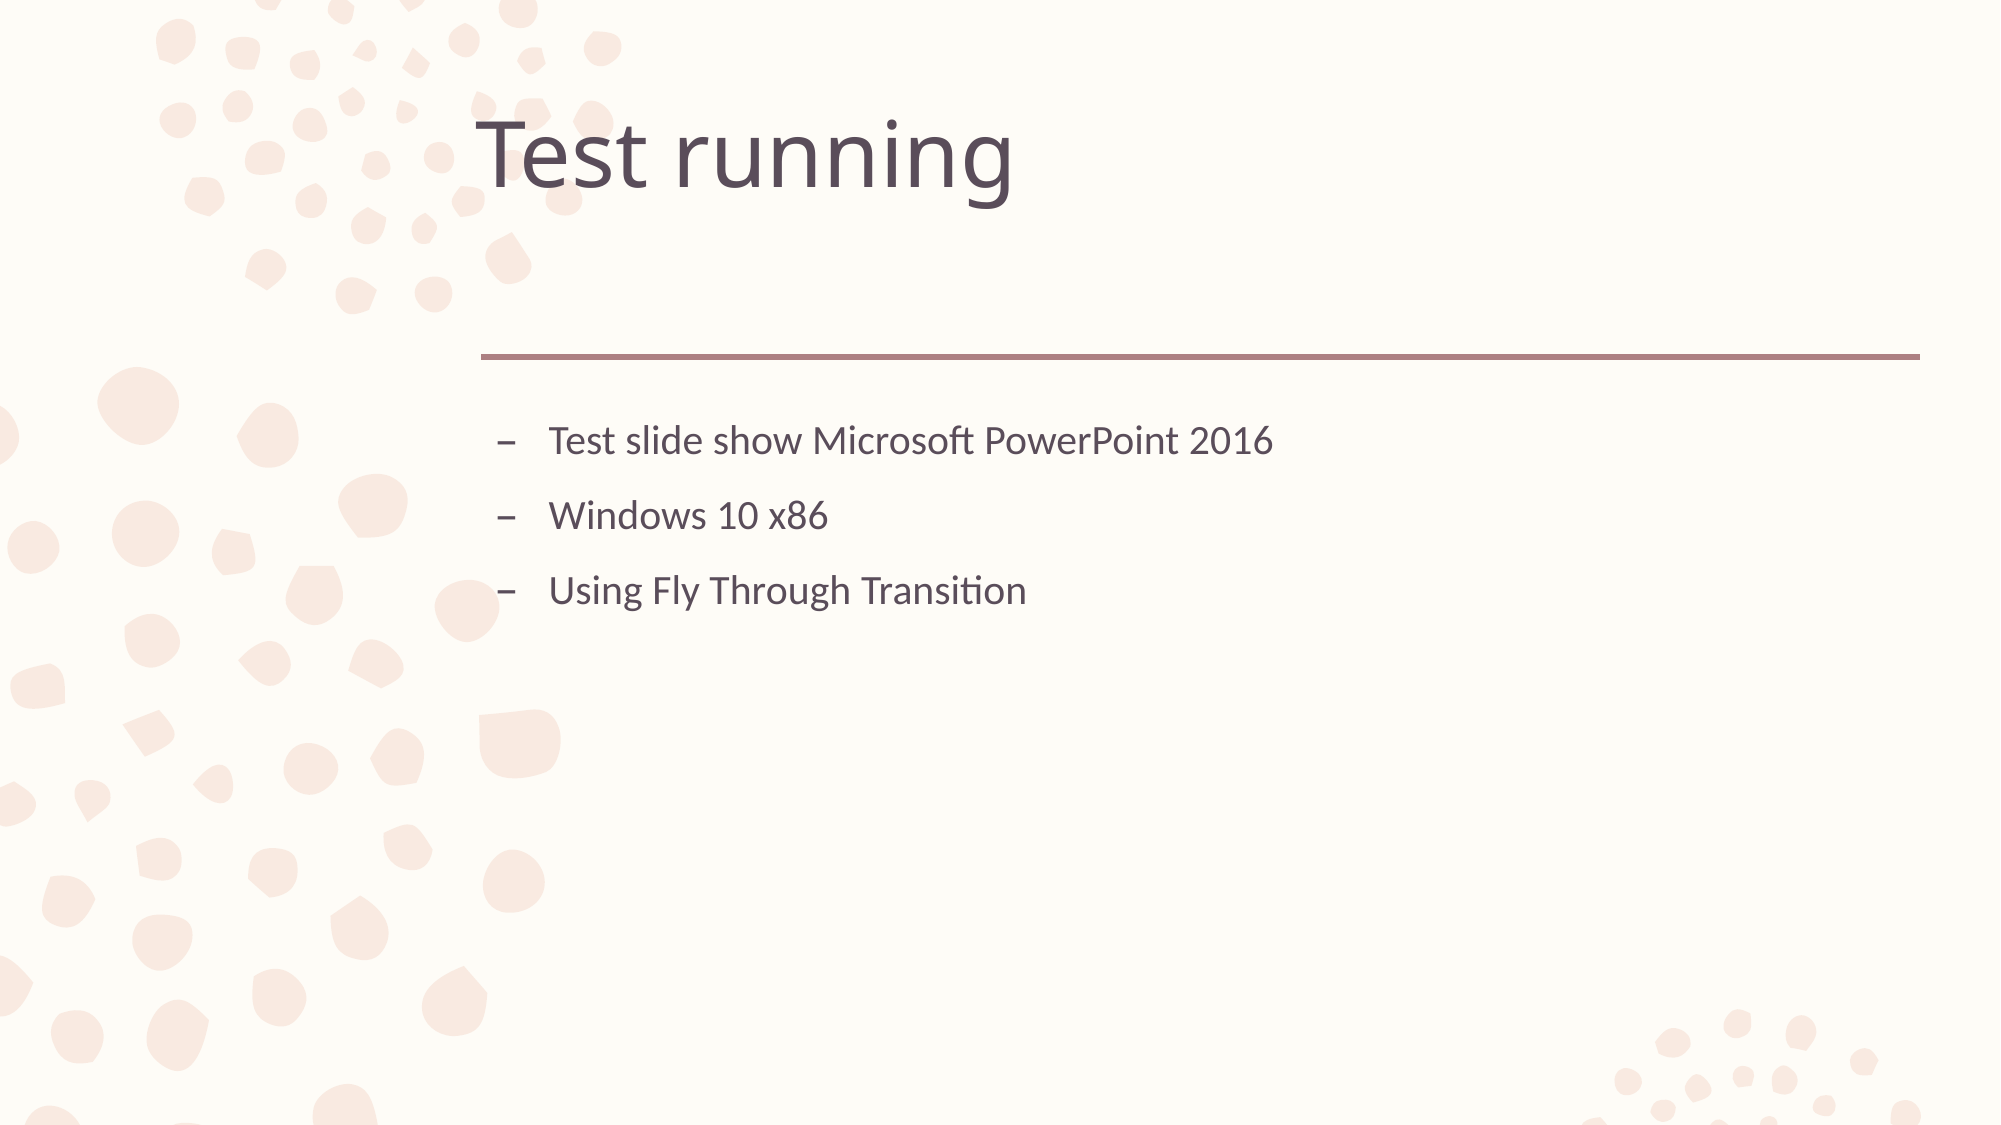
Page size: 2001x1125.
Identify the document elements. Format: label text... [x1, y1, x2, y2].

title Test running [460, 93, 1920, 350]
list Test slide show Microsoft PowerPoint 2016 Windows 10 x86 Using Fly Through Transition [481, 399, 1920, 999]
